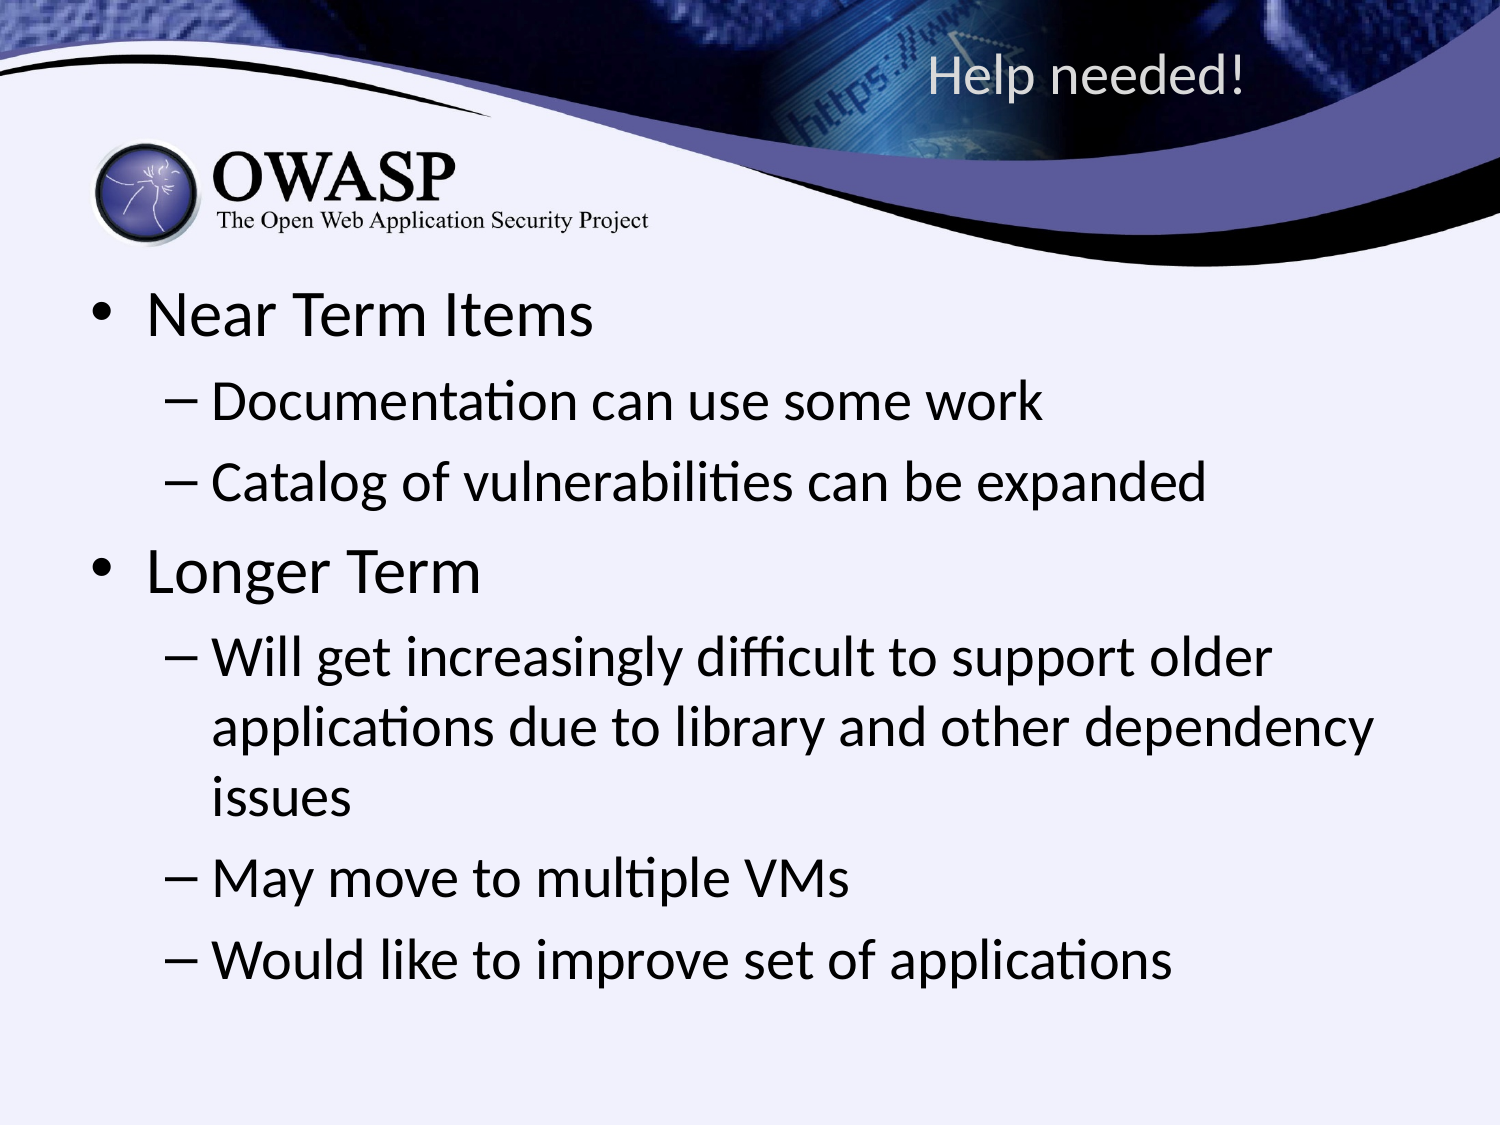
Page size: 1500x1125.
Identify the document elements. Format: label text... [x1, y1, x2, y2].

title Help needed! [699, 12, 1475, 130]
list Near Term Items Documentation can use some work Catalog of vulnerabilities can be expanded Longer Term Will get increasingly difficult to support older applications due to library and other dependency issues May move to multiple VMs Would like to improve set of applications [75, 262, 1425, 1005]
picture [0, 0, 1500, 1125]
